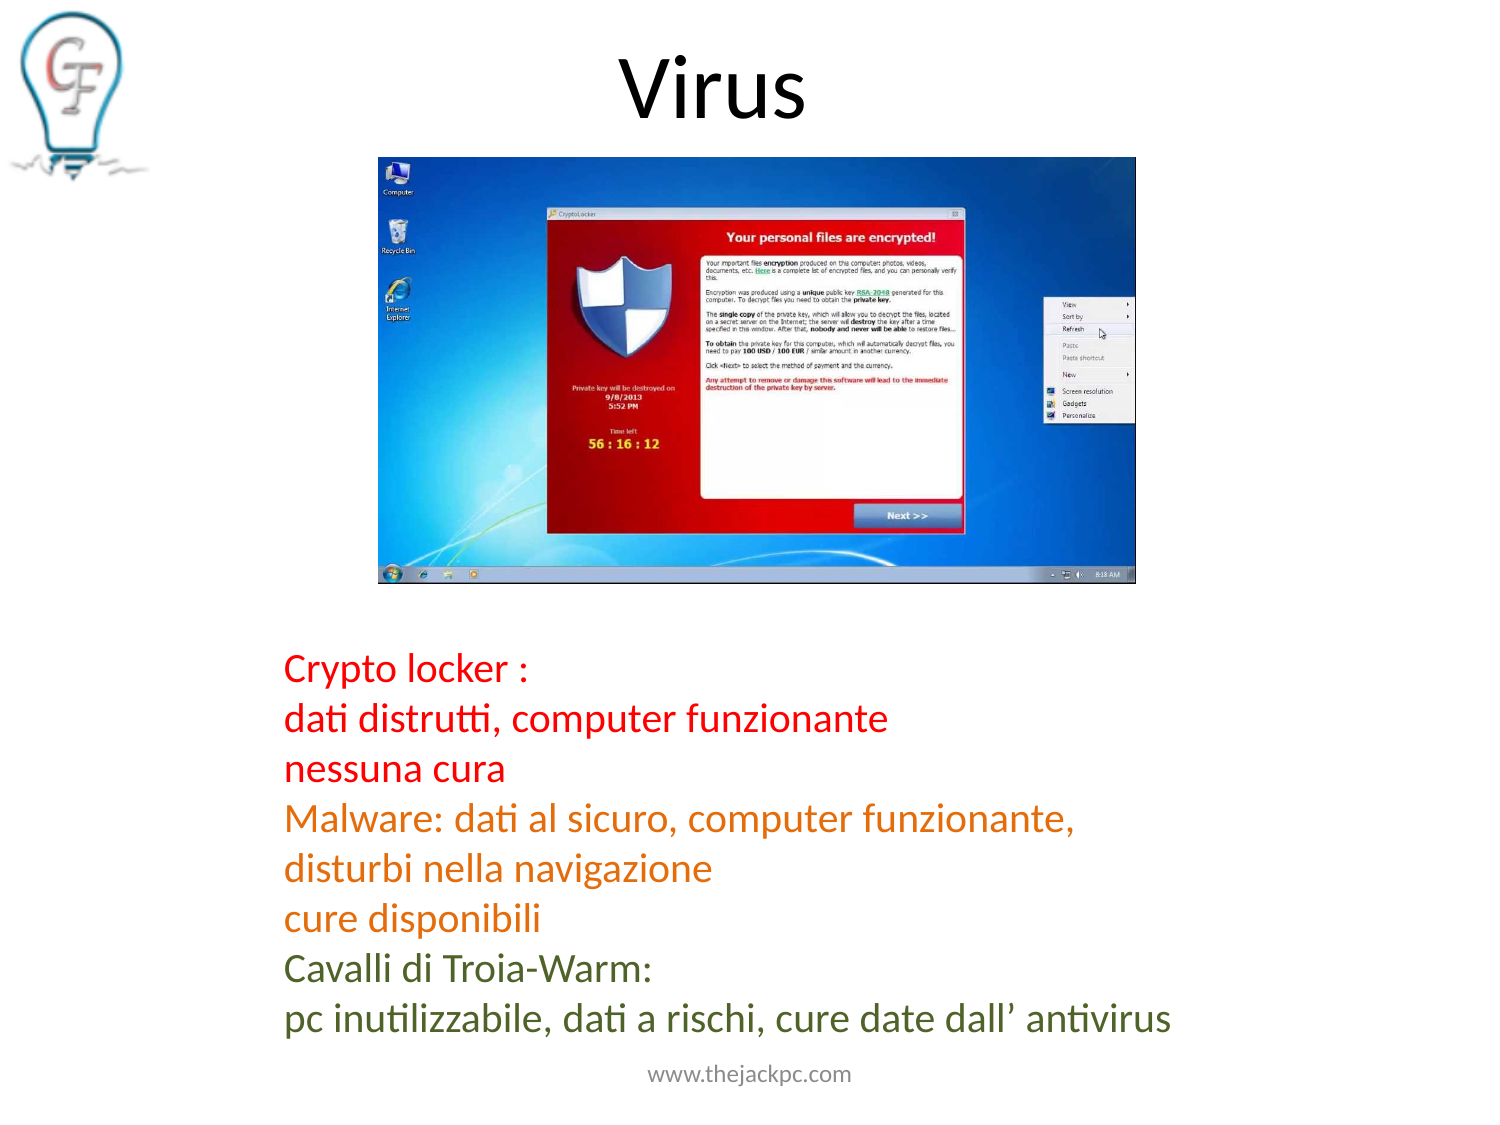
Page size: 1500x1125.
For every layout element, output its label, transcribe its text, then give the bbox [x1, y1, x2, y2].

footer www.thejackpc.com [512, 1049, 988, 1103]
text_box Crypto locker : dati distrutti, computer funzionante nessuna cura Malware: dati al sicuro, computer funzionante, disturbi nella navigazione cure disponibili Cavalli di Troia-Warm: pc inutilizzabile, dati a rischi, cure date dall’ antivirus [269, 583, 1210, 1049]
picture [0, 0, 151, 203]
title Virus [154, 9, 1352, 156]
picture [378, 157, 1136, 584]
